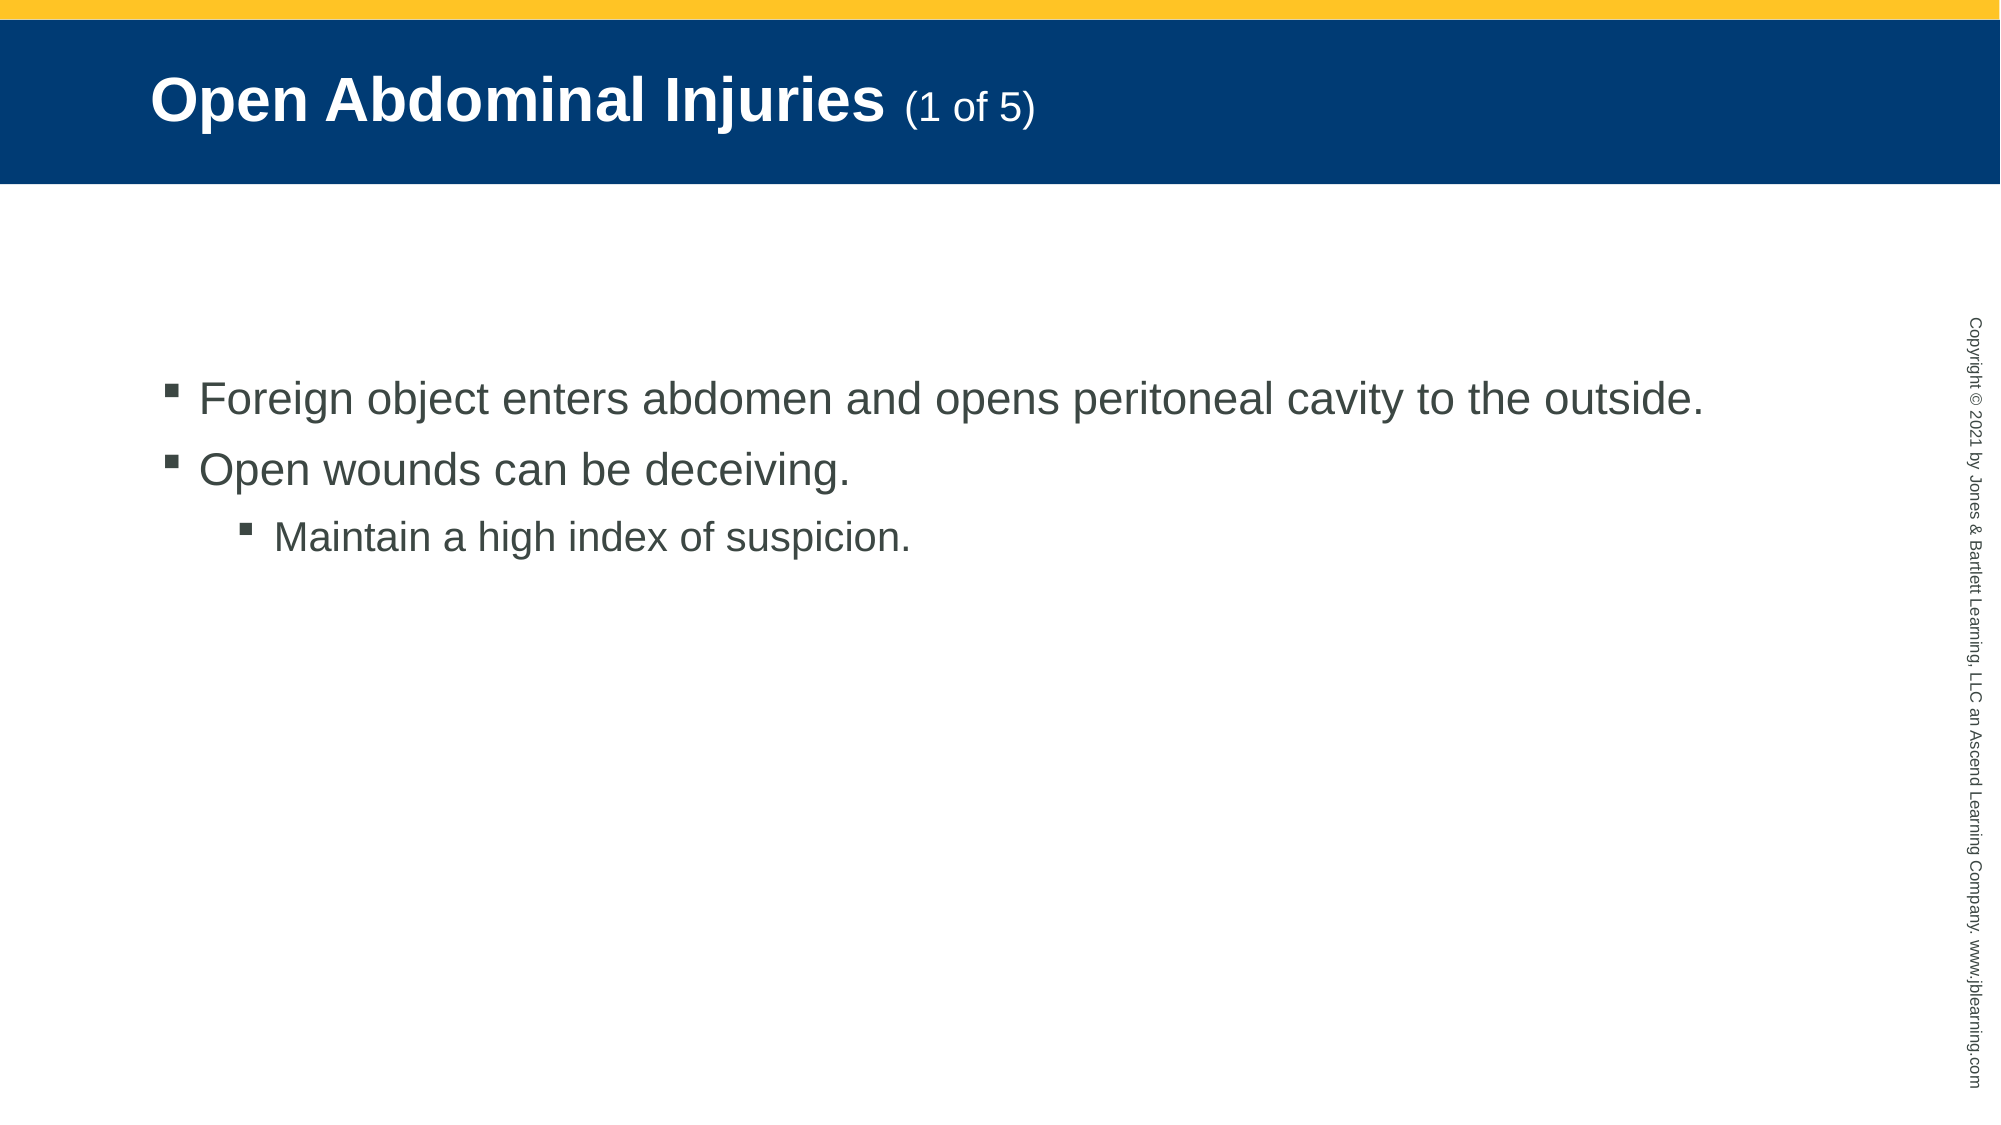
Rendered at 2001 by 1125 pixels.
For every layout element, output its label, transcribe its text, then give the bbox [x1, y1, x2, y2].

list Foreign object enters abdomen and opens peritoneal cavity to the outside. Open wounds can be deceiving. Maintain a high index of suspicion. [146, 361, 1859, 1016]
title Open Abdominal Injuries (1 of 5) [0, 19, 2000, 185]
